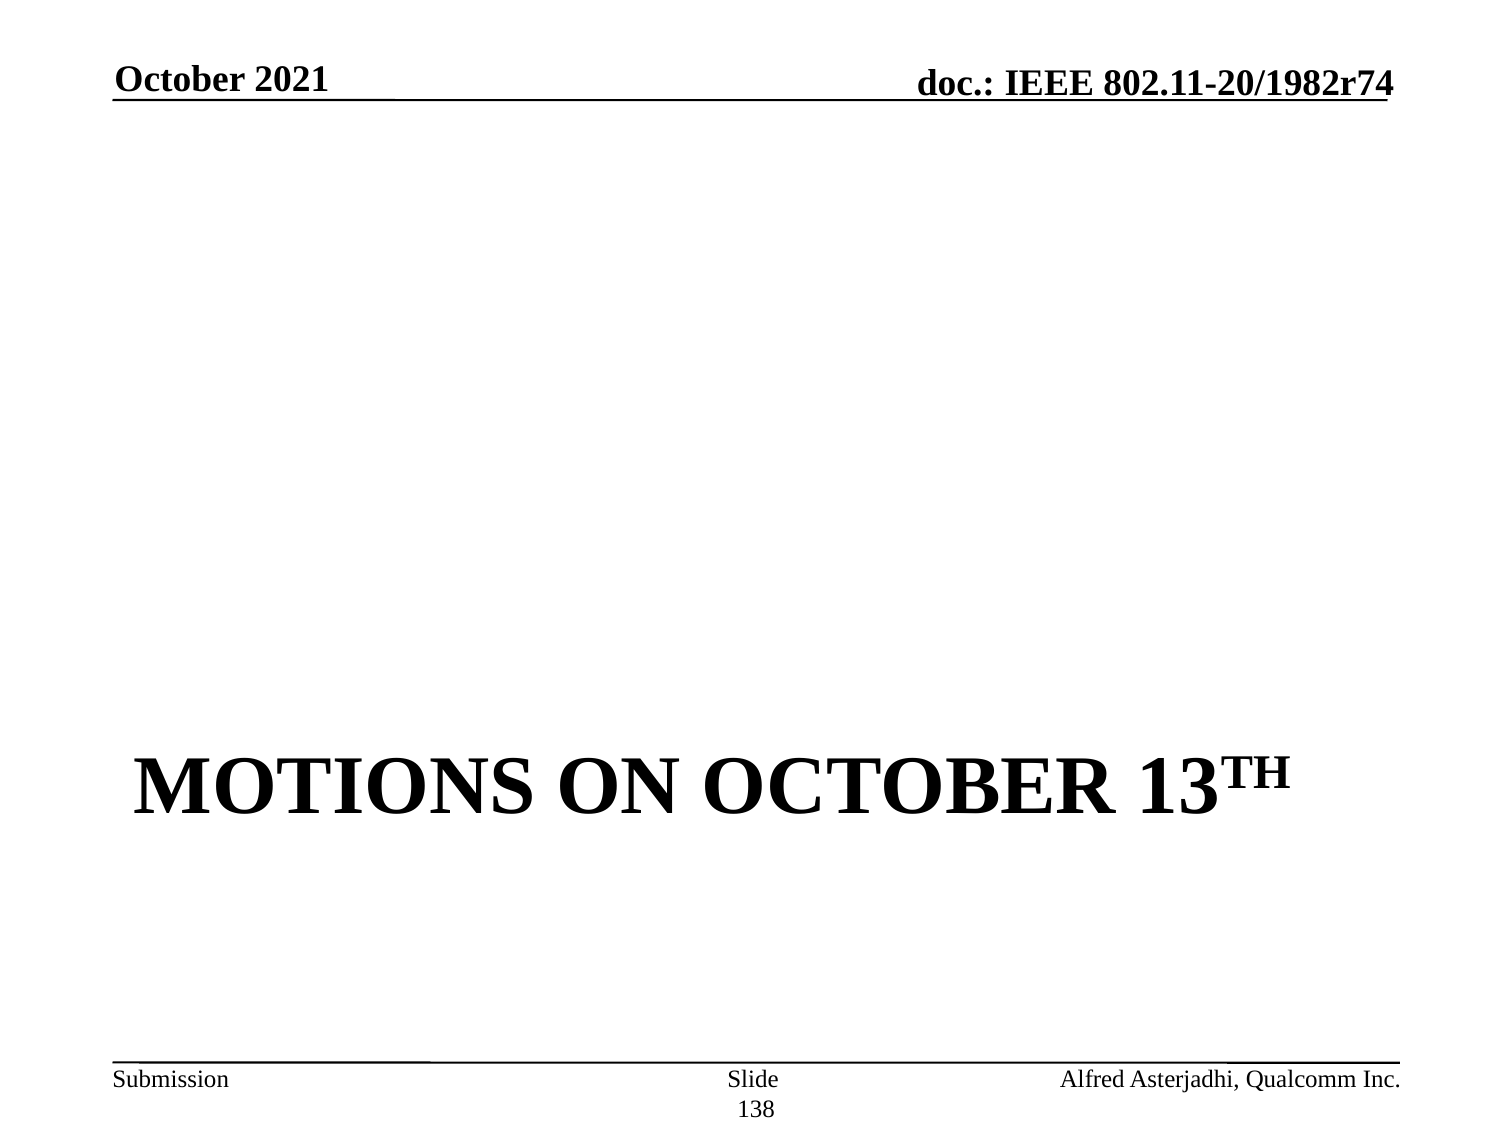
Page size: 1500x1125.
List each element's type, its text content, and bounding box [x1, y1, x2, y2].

slide_number Slide 138 [712, 1061, 800, 1123]
title Motions on October 13th [118, 722, 1394, 947]
footer Alfred Asterjadhi, Qualcomm Inc. [878, 1061, 1402, 1093]
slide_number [114, 54, 423, 100]
